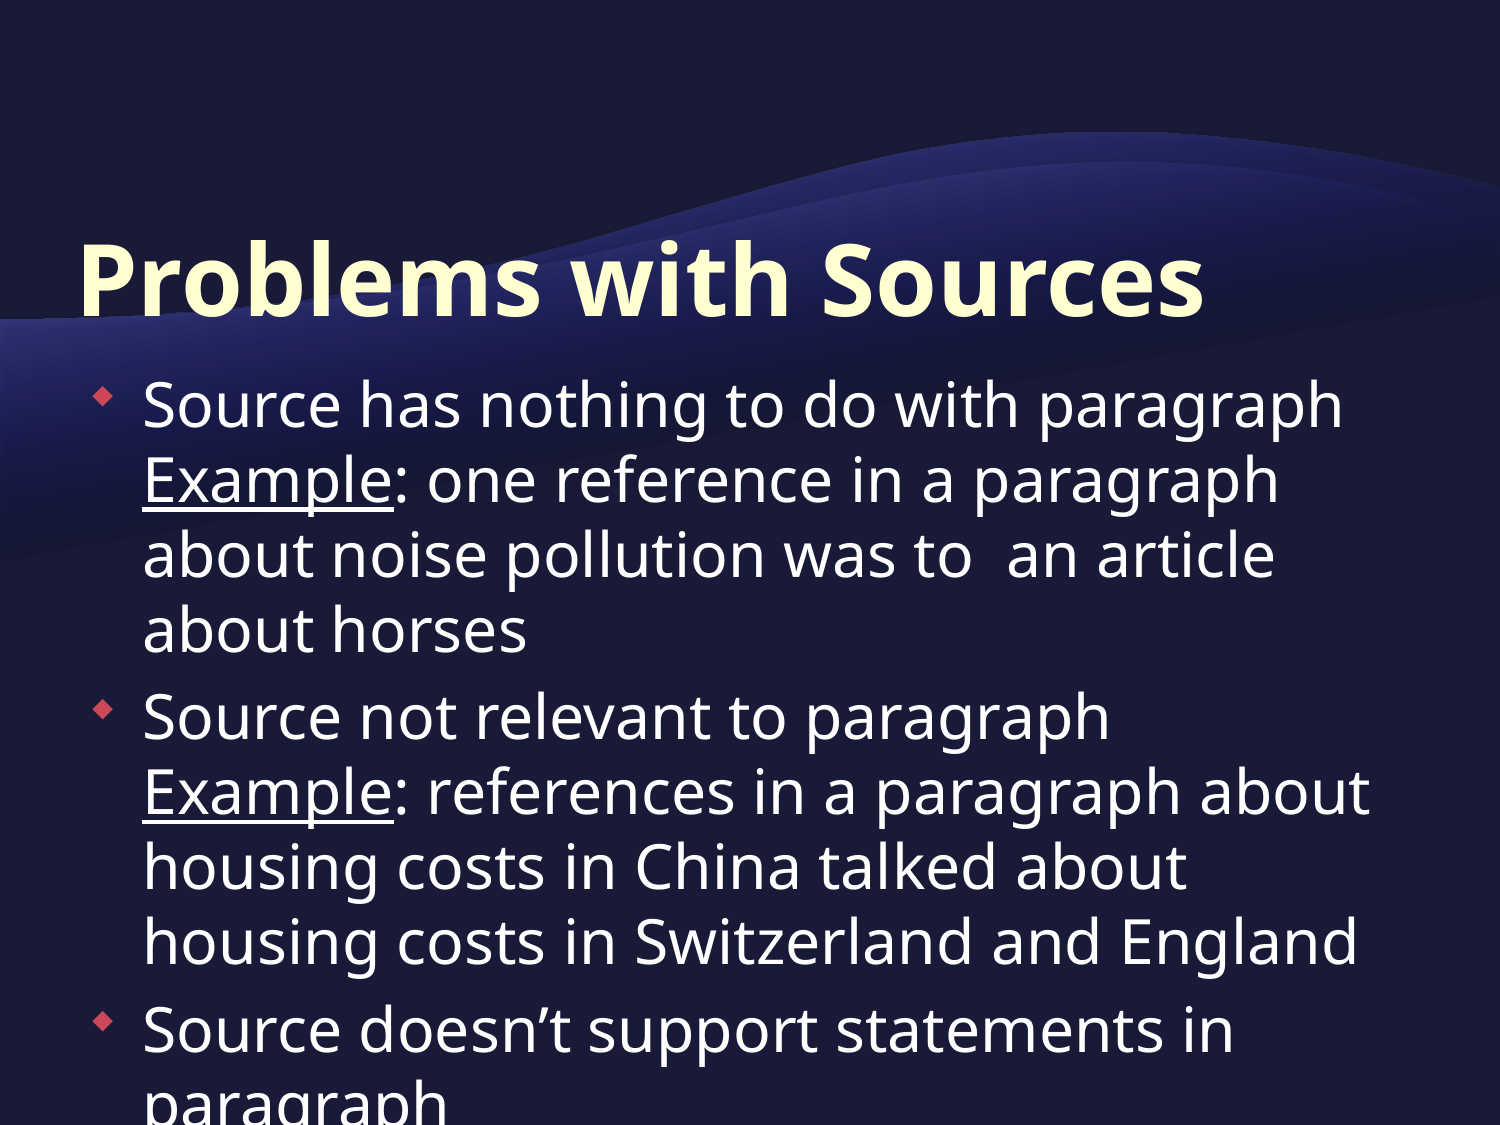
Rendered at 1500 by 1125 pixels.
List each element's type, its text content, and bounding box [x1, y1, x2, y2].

list Source has nothing to do with paragraph Example: one reference in a paragraph about noise pollution was to an article about horses Source not relevant to paragraph Example: references in a paragraph about housing costs in China talked about housing costs in Switzerland and England Source doesn’t support statements in paragraph [75, 357, 1425, 1033]
title Problems with Sources [75, 87, 1425, 338]
